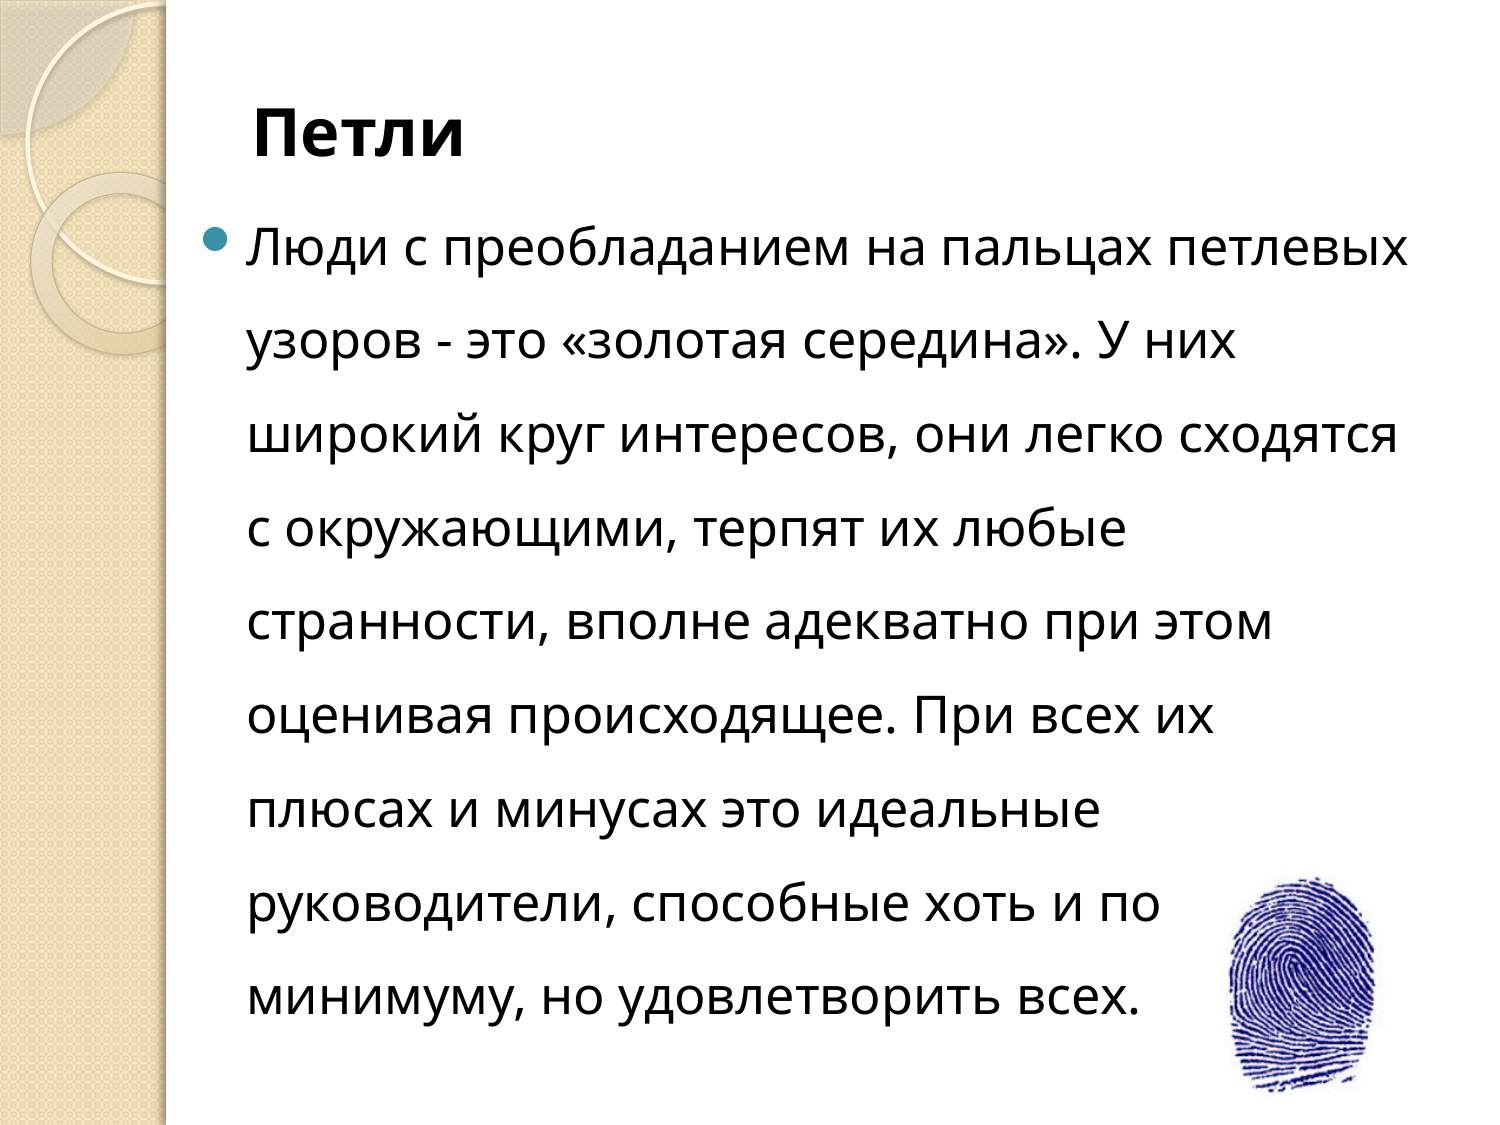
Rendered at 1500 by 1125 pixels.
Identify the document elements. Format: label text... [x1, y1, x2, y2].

picture [1183, 866, 1415, 1102]
list Петли Люди с преобладанием на пальцах петлевых узоров - это «золотая середина». У них широкий круг интересов, они легко сходятся с окружающими, терпят их любые странности, вполне адекватно при этом оценивая происходящее. При всех их плюсах и минусах это идеальные руководители, способные хоть и по минимуму, но удовлетворить всех. [171, 82, 1425, 1000]
